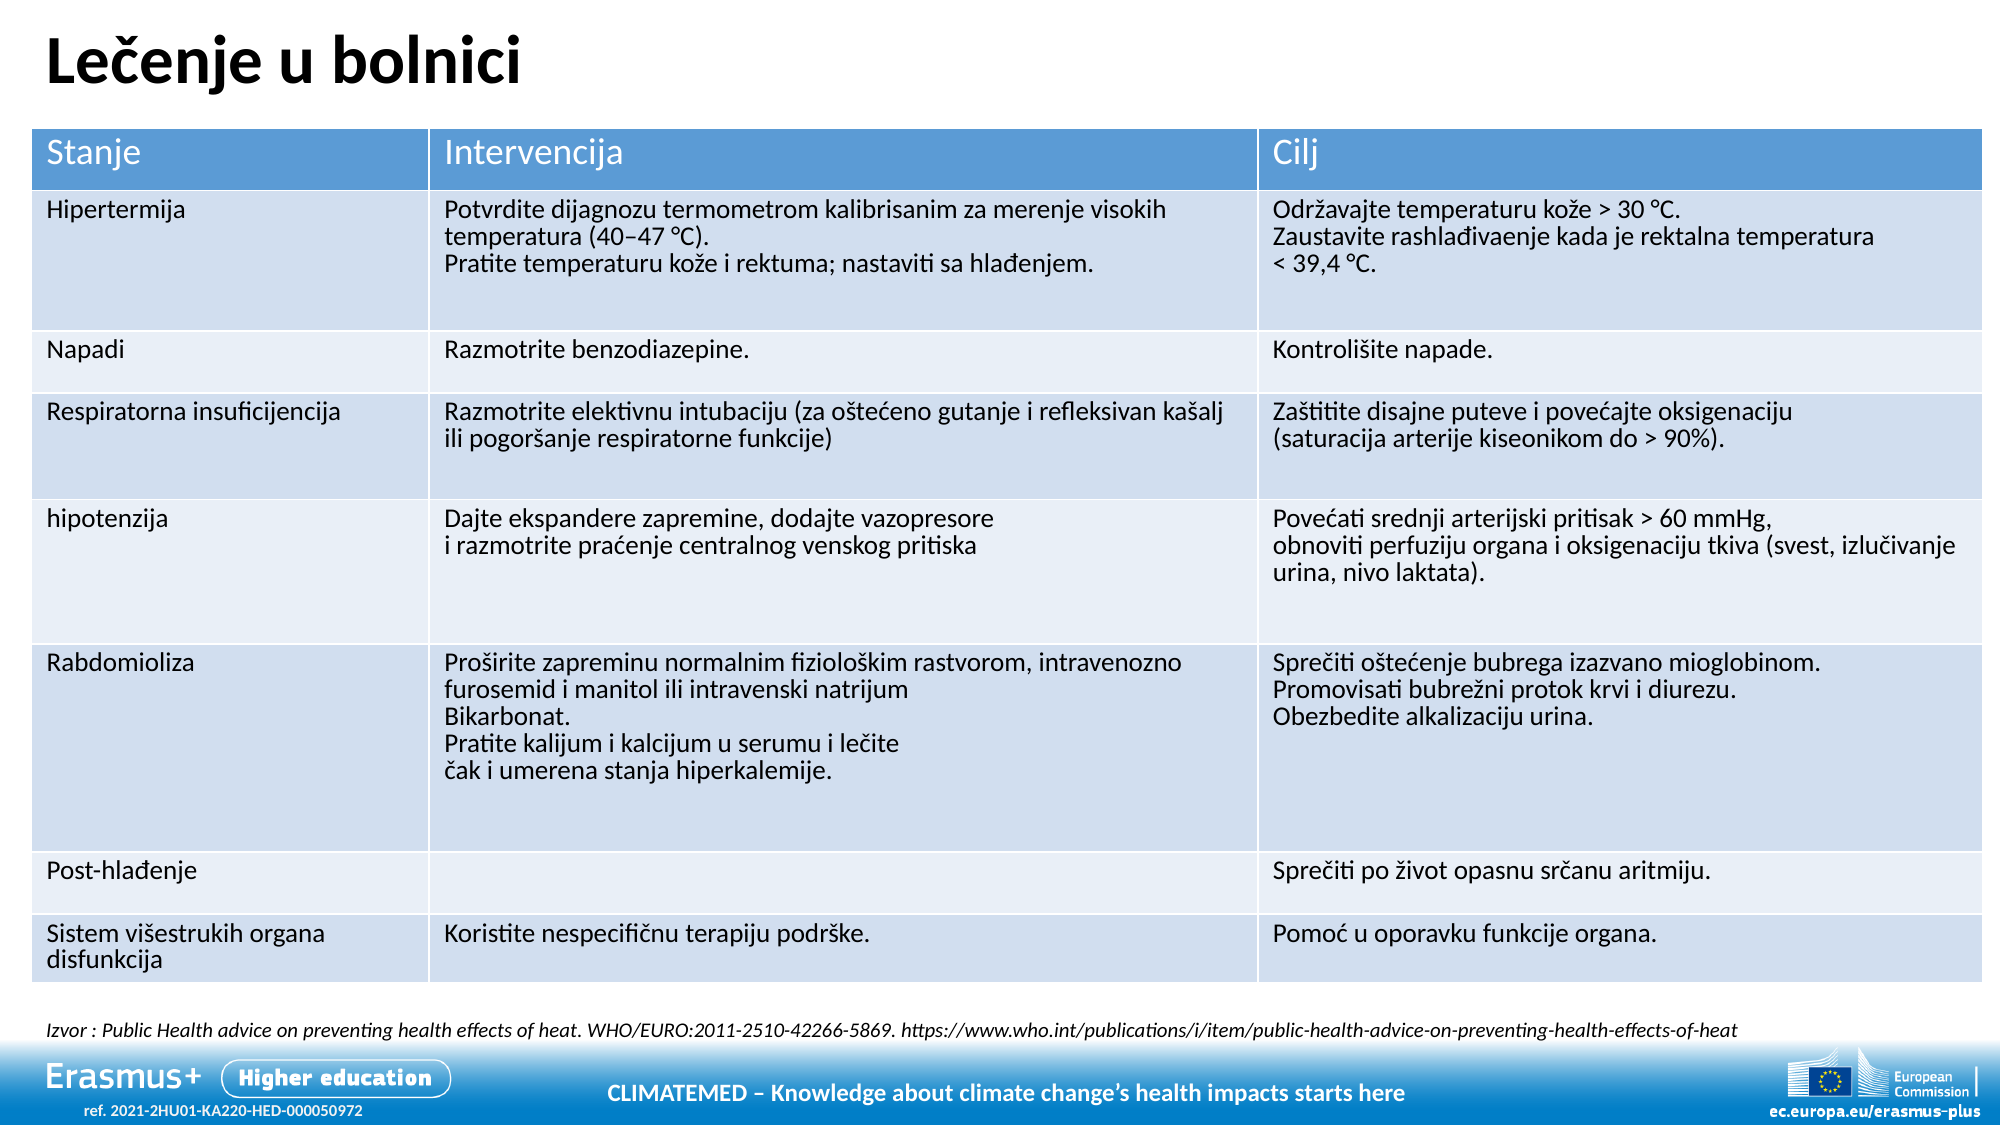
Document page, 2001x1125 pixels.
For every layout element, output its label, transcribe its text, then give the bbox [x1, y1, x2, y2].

table_cell Povećati srednji arterijski pritisak > 60 mmHg, obnoviti perfuziju organa i oksigenaciju tkiva (svest, izlučivanje urina, nivo laktata). [1259, 500, 1982, 643]
title Lečenje u bolnici [31, 15, 1984, 107]
table_cell Razmotrite elektivnu intubaciju (za oštećeno gutanje i refleksivan kašalj ili pogoršanje respiratorne funkcije) [430, 394, 1257, 499]
table_cell Napadi [32, 332, 428, 392]
table_header Cilj [1259, 129, 1982, 190]
table_cell Post-hlađenje [32, 853, 428, 913]
table_cell Kontrolišite napade. [1259, 332, 1982, 392]
table_cell Hipertermija [32, 191, 428, 330]
table_header Stanje [32, 129, 428, 190]
picture [0, 899, 2000, 1125]
table_cell Pomoć u oporavku funkcije organa. [1259, 915, 1982, 982]
table_cell Respiratorna insuficijencija [32, 394, 428, 499]
table_cell hipotenzija [32, 500, 428, 643]
text_box Izvor : Public Health advice on preventing health effects of heat. WHO/EURO:2011-2510-42266-5869. https://www.who.int/publications/i/item/public-health-advice-on-preventing-health-effects-of-heat [31, 1009, 1934, 1050]
table_header Intervencija [430, 129, 1257, 190]
table_cell Održavajte temperaturu kože > 30 °C. Zaustavite rashlađivaenje kada je rektalna temperatura < 39,4 °C. [1259, 191, 1982, 330]
table_cell Rabdomioliza [32, 645, 428, 851]
table_cell Sprečiti oštećenje bubrega izazvano mioglobinom. Promovisati bubrežni protok krvi i diurezu. Obezbedite alkalizaciju urina. [1259, 645, 1982, 851]
table_cell Razmotrite benzodiazepine. [430, 332, 1257, 392]
table_cell Koristite nespecifičnu terapiju podrške. [430, 915, 1257, 982]
table_cell Sprečiti po život opasnu srčanu aritmiju. [1259, 853, 1982, 913]
table_cell Potvrdite dijagnozu termometrom kalibrisanim za merenje visokih temperatura (40–47 °C). Pratite temperaturu kože i rektuma; nastaviti sa hlađenjem. [430, 191, 1257, 330]
table_cell [430, 853, 1257, 913]
table_cell Dajte ekspandere zapremine, dodajte vazopresore i razmotrite praćenje centralnog venskog pritiska [430, 500, 1257, 643]
table_cell Proširite zapreminu normalnim fiziološkim rastvorom, intravenozno furosemid i manitol ili intravenski natrijum Bikarbonat. Pratite kalijum i kalcijum u serumu i lečite čak i umerena stanja hiperkalemije. [430, 645, 1257, 851]
table_cell Zaštitite disajne puteve i povećajte oksigenaciju (saturacija arterije kiseonikom do > 90%). [1259, 394, 1982, 499]
table_cell Sistem višestrukih organa disfunkcija [32, 915, 428, 982]
